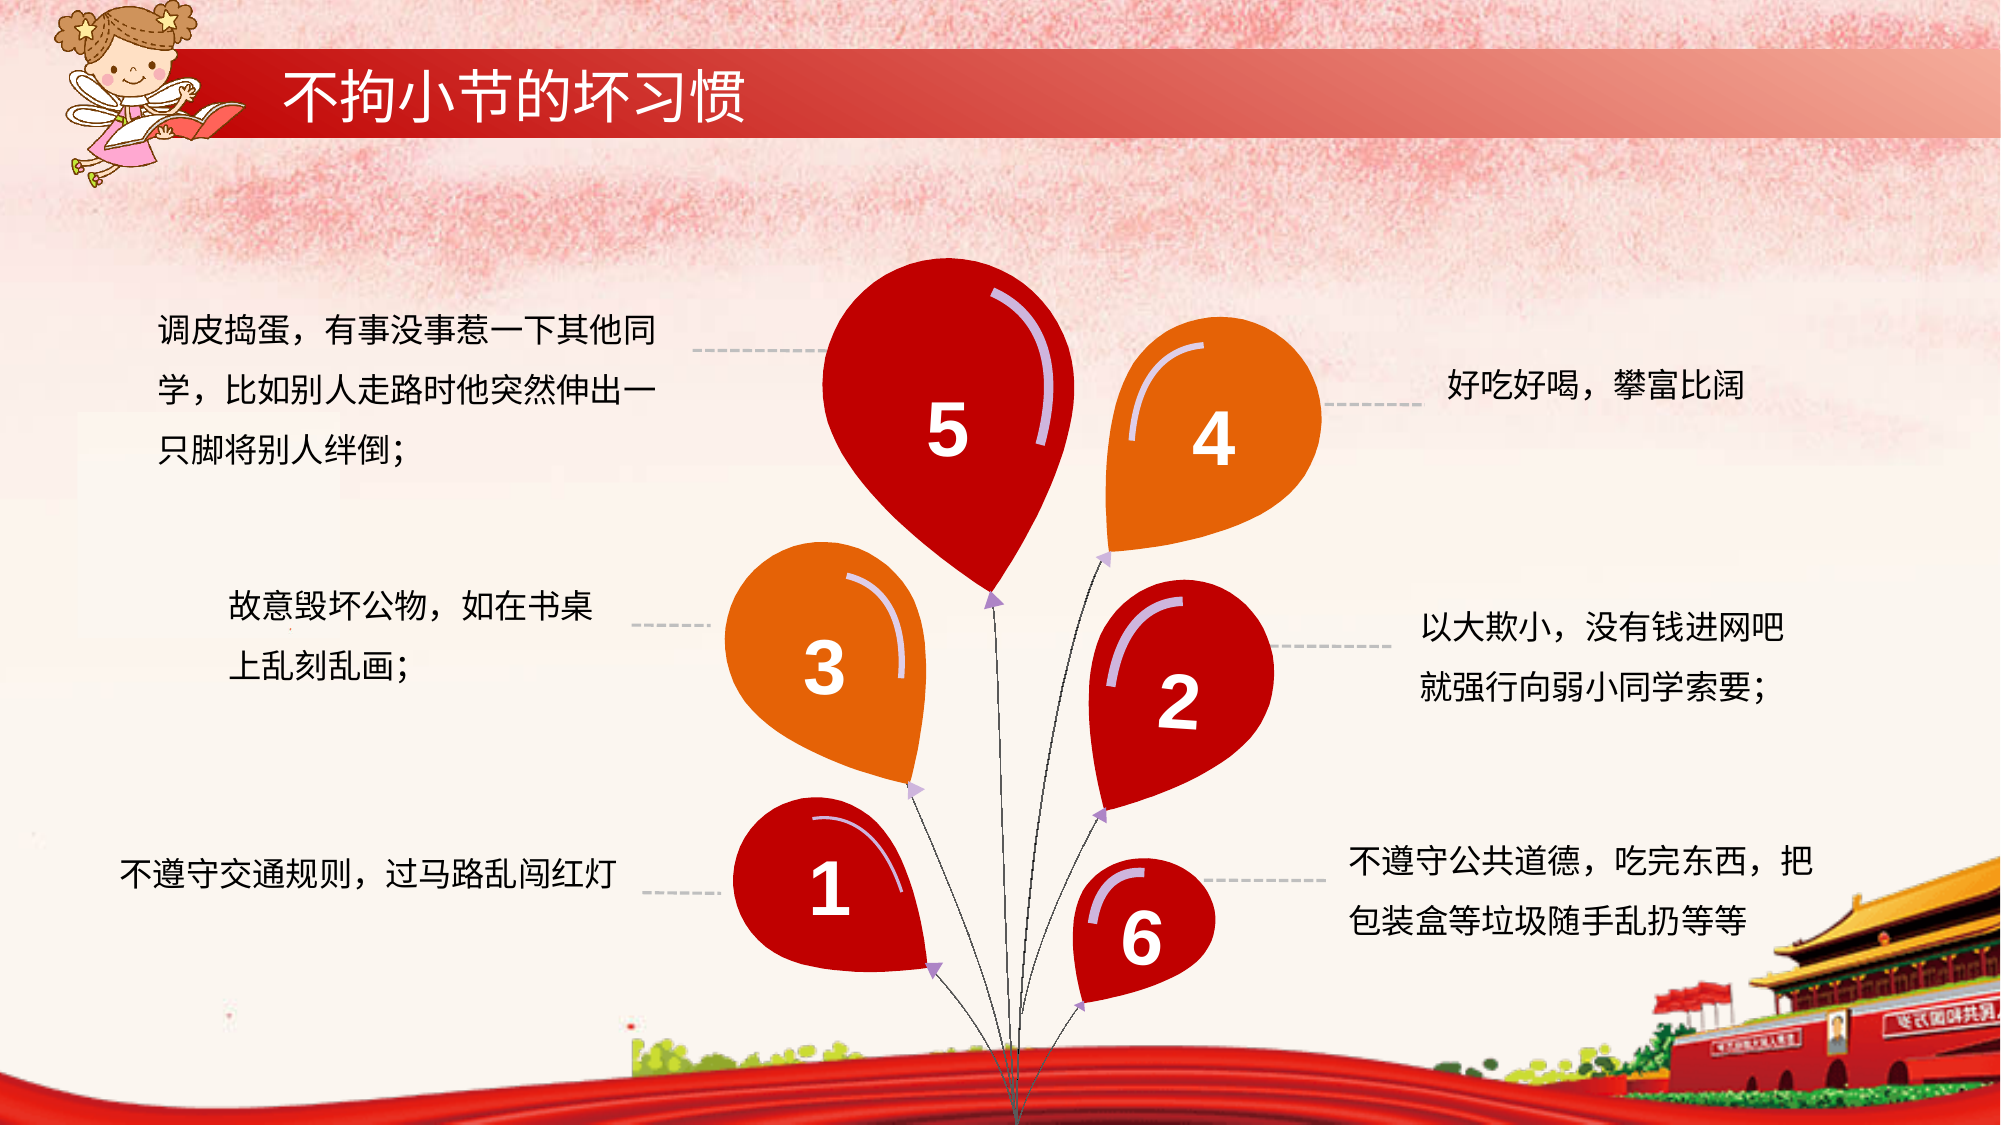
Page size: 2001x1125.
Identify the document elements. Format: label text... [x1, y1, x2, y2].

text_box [822, 257, 1075, 540]
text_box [1326, 578, 1805, 716]
picture [0, 0, 2001, 1125]
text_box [1326, 336, 1838, 413]
text_box 不拘小节的坏习惯 [266, 53, 763, 138]
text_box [732, 797, 1010, 1125]
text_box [142, 281, 817, 472]
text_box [1015, 316, 1322, 1125]
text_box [1030, 855, 1207, 1125]
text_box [1203, 812, 1832, 1011]
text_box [213, 557, 711, 687]
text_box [724, 541, 1010, 1125]
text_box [36, 825, 719, 902]
